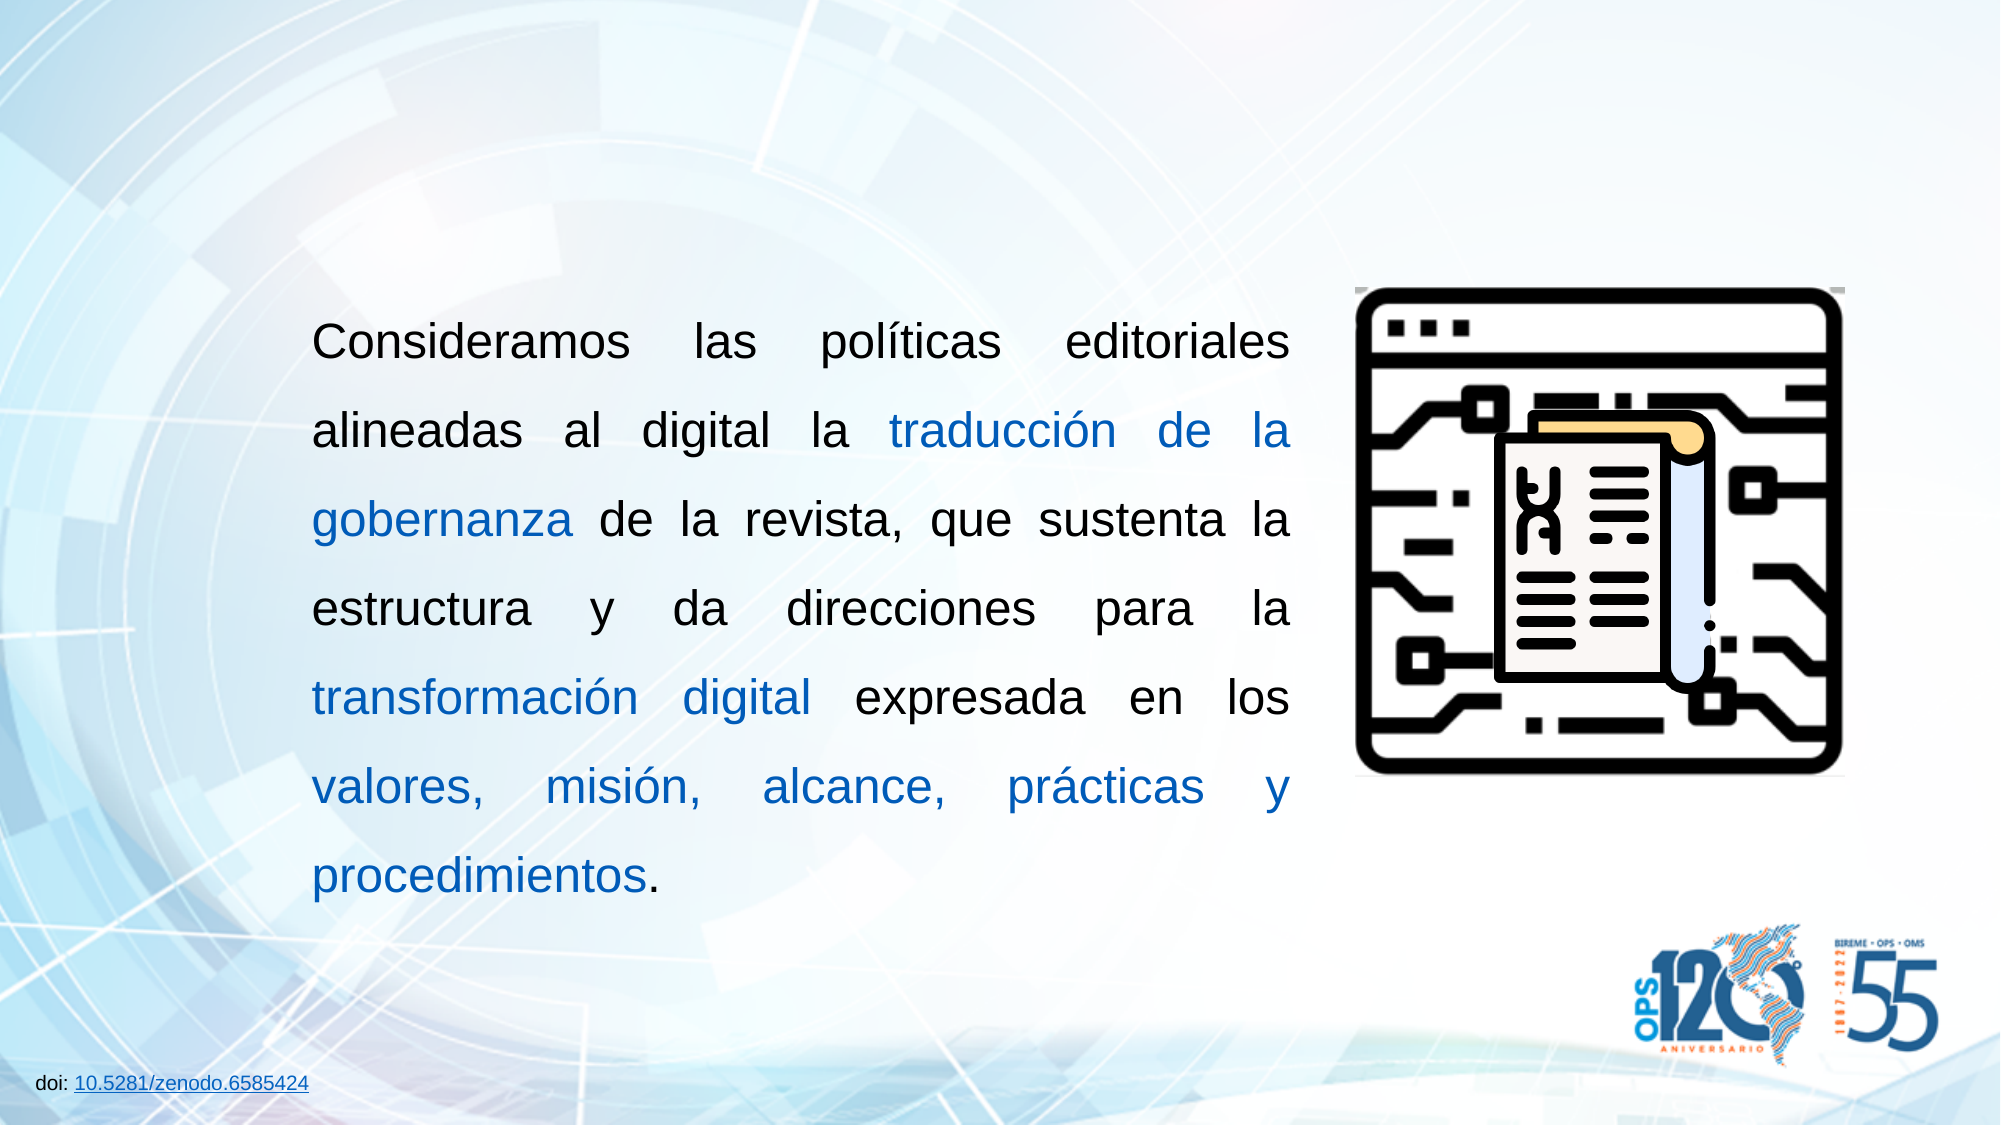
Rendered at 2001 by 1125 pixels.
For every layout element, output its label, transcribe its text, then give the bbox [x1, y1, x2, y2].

text_box doi: 10.5281/zenodo.6585424 [20, 1062, 339, 1103]
list Consideramos las políticas editoriales alineadas al digital la traducción de la gobernanza de la revista, que sustenta la estructura y da direcciones para la transformación digital expresada en los valores, misión, alcance, prácticas y procedimientos. [278, 271, 1306, 913]
picture [0, 0, 2001, 1125]
